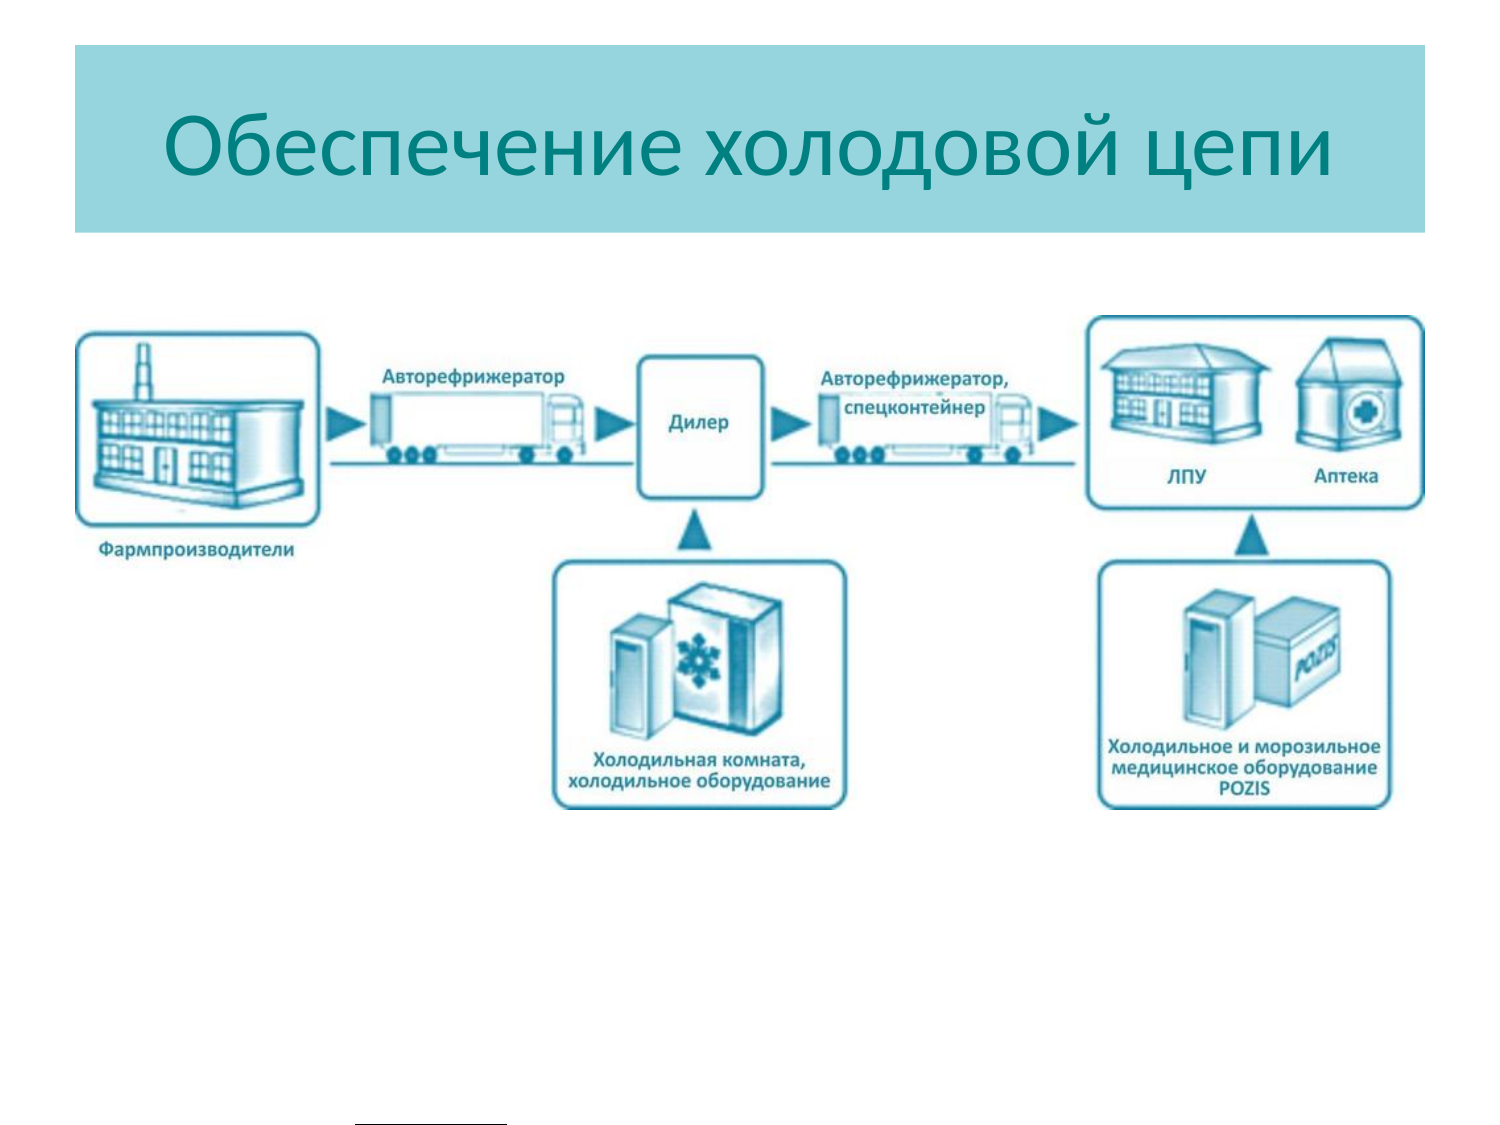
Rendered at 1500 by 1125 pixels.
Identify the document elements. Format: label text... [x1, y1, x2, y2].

title Обеспечение холодовой цепи [74, 44, 1426, 233]
picture [74, 314, 1426, 811]
